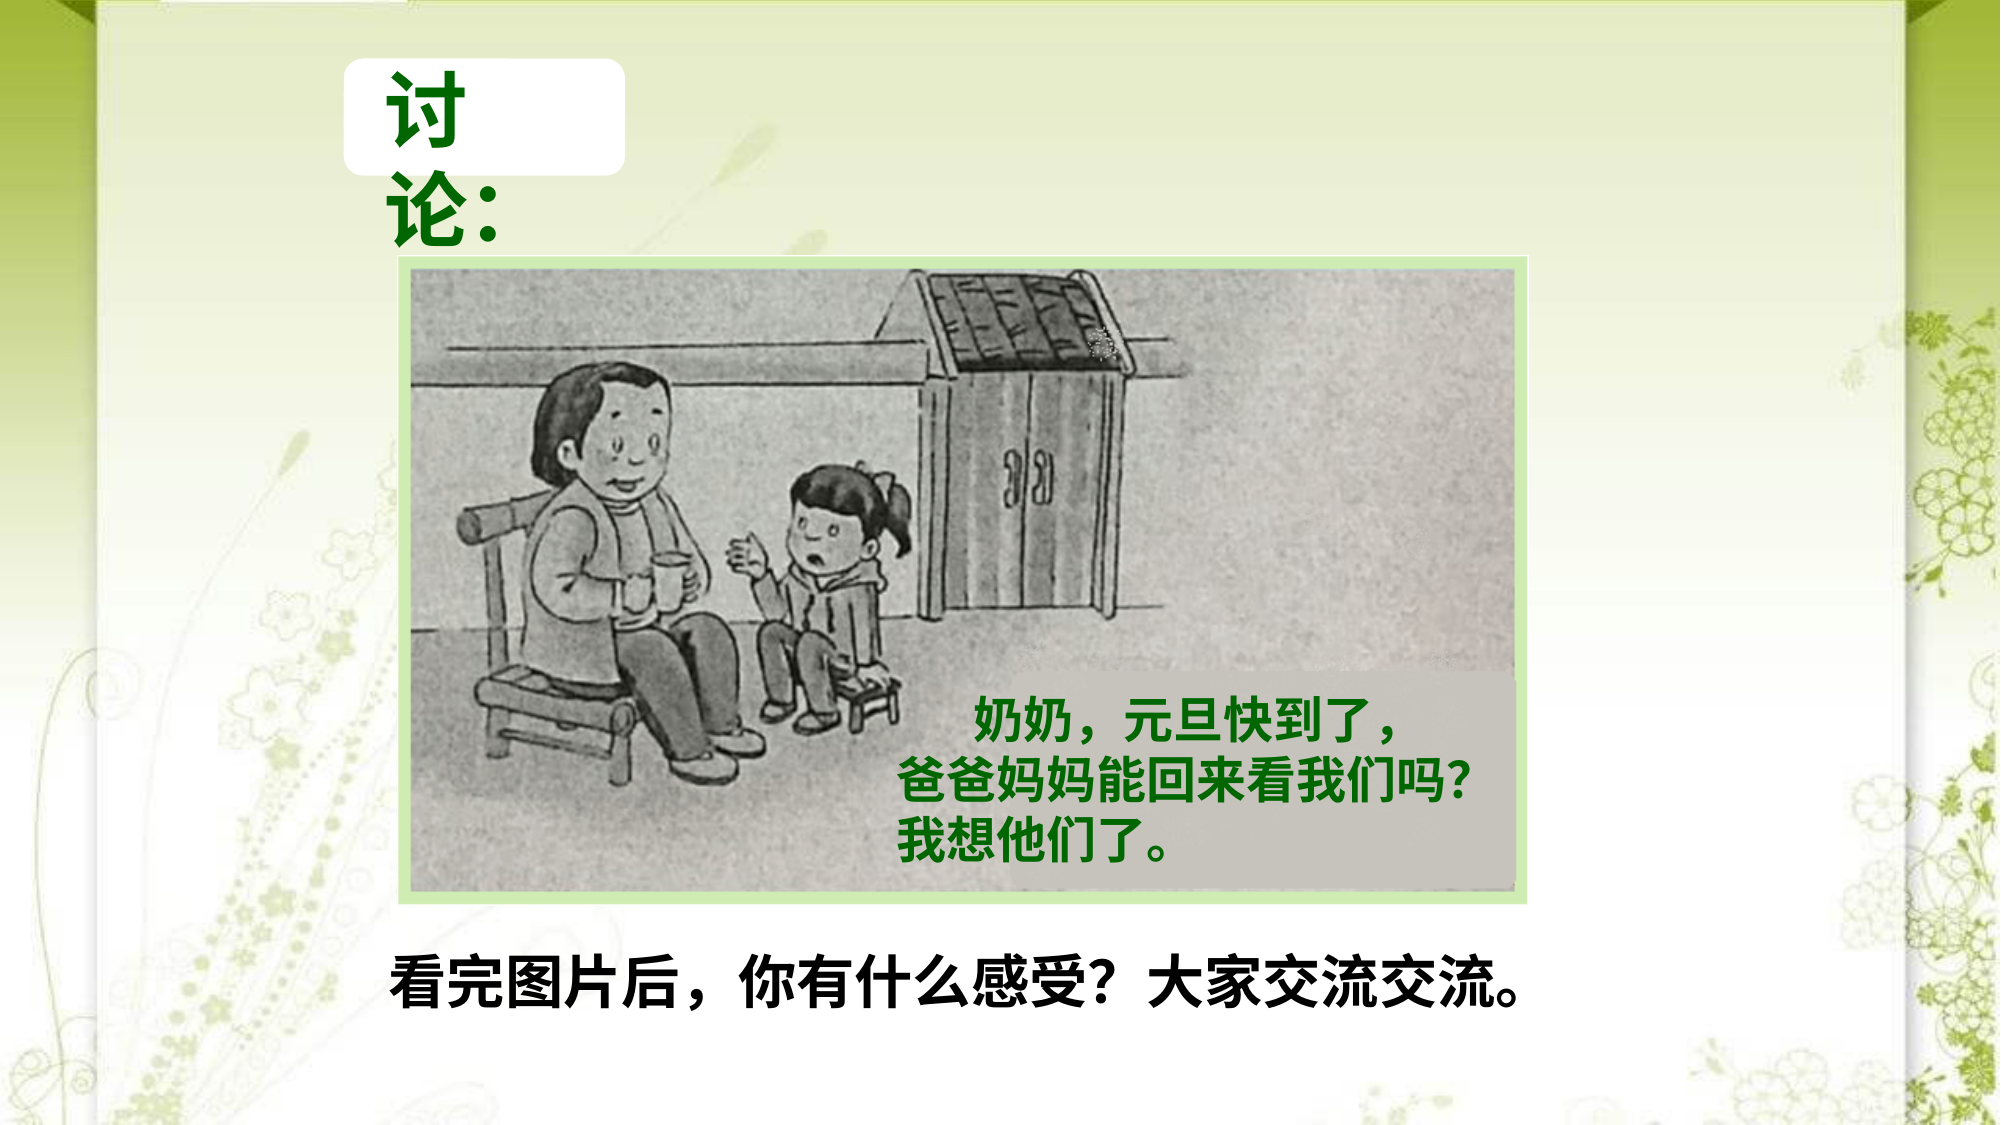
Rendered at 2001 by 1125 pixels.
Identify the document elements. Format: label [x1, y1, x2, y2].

list [397, 255, 1530, 906]
picture [0, 0, 2000, 1125]
